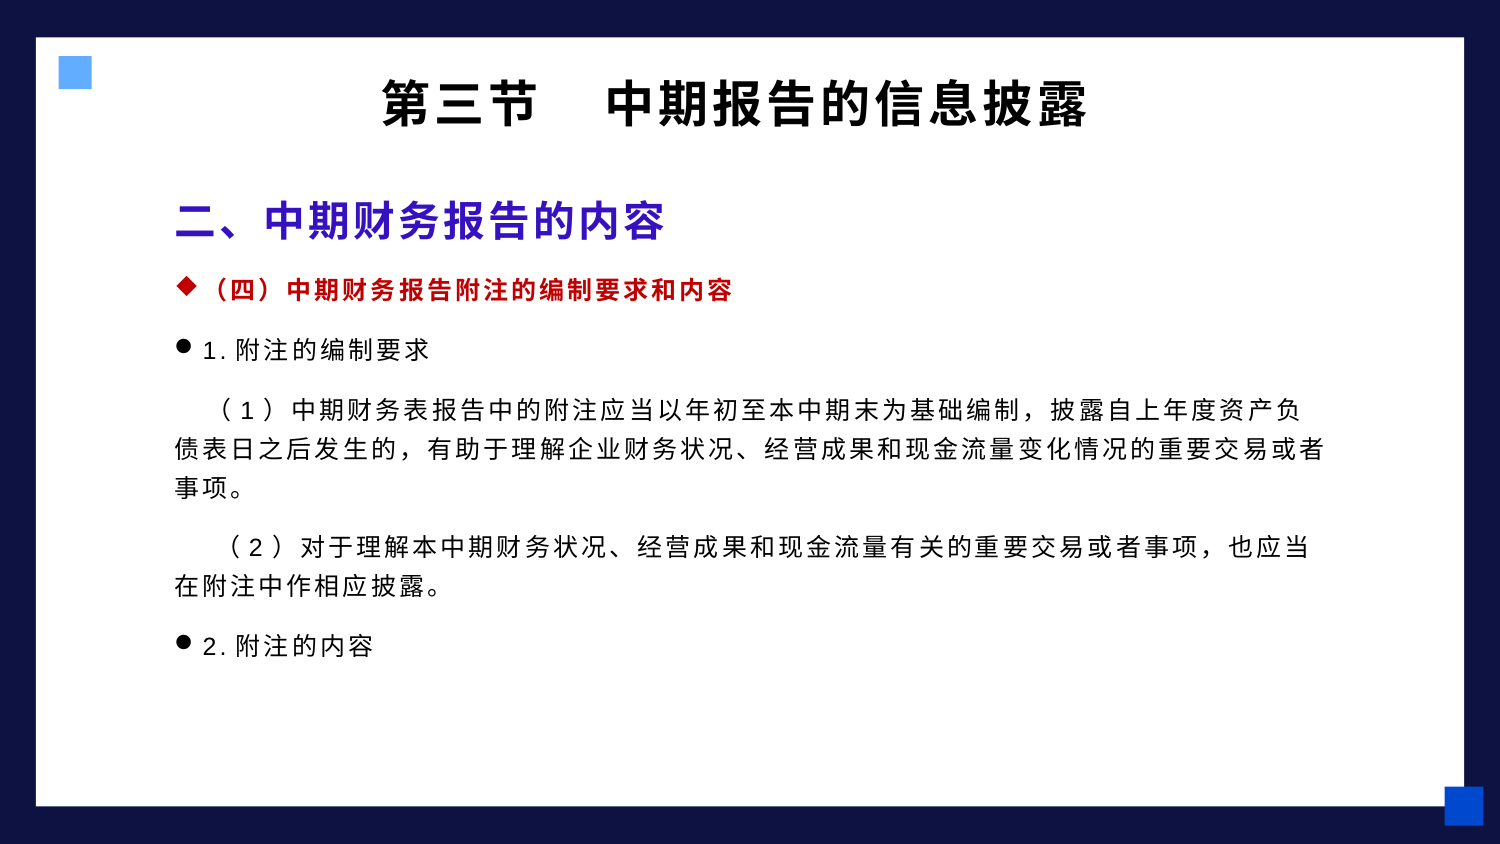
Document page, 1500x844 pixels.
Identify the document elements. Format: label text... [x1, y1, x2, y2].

list 二、中期财务报告的内容 （四）中期财务报告附注的编制要求和内容 1.附注的编制要求 （1）中期财务表报告中的附注应当以年初至本中期末为基础编制，披露自上年度资产负债表日之后发生的，有助于理解企业财务状况、经营成果和现金流量变化情况的重要交易或者事项。 （2）对于理解本中期财务状况、经营成果和现金流量有关的重要交易或者事项，也应当在附注中作相应披露。 2.附注的内容 [157, 179, 1343, 604]
title 第三节 中期报告的信息披露 [141, 114, 1327, 138]
